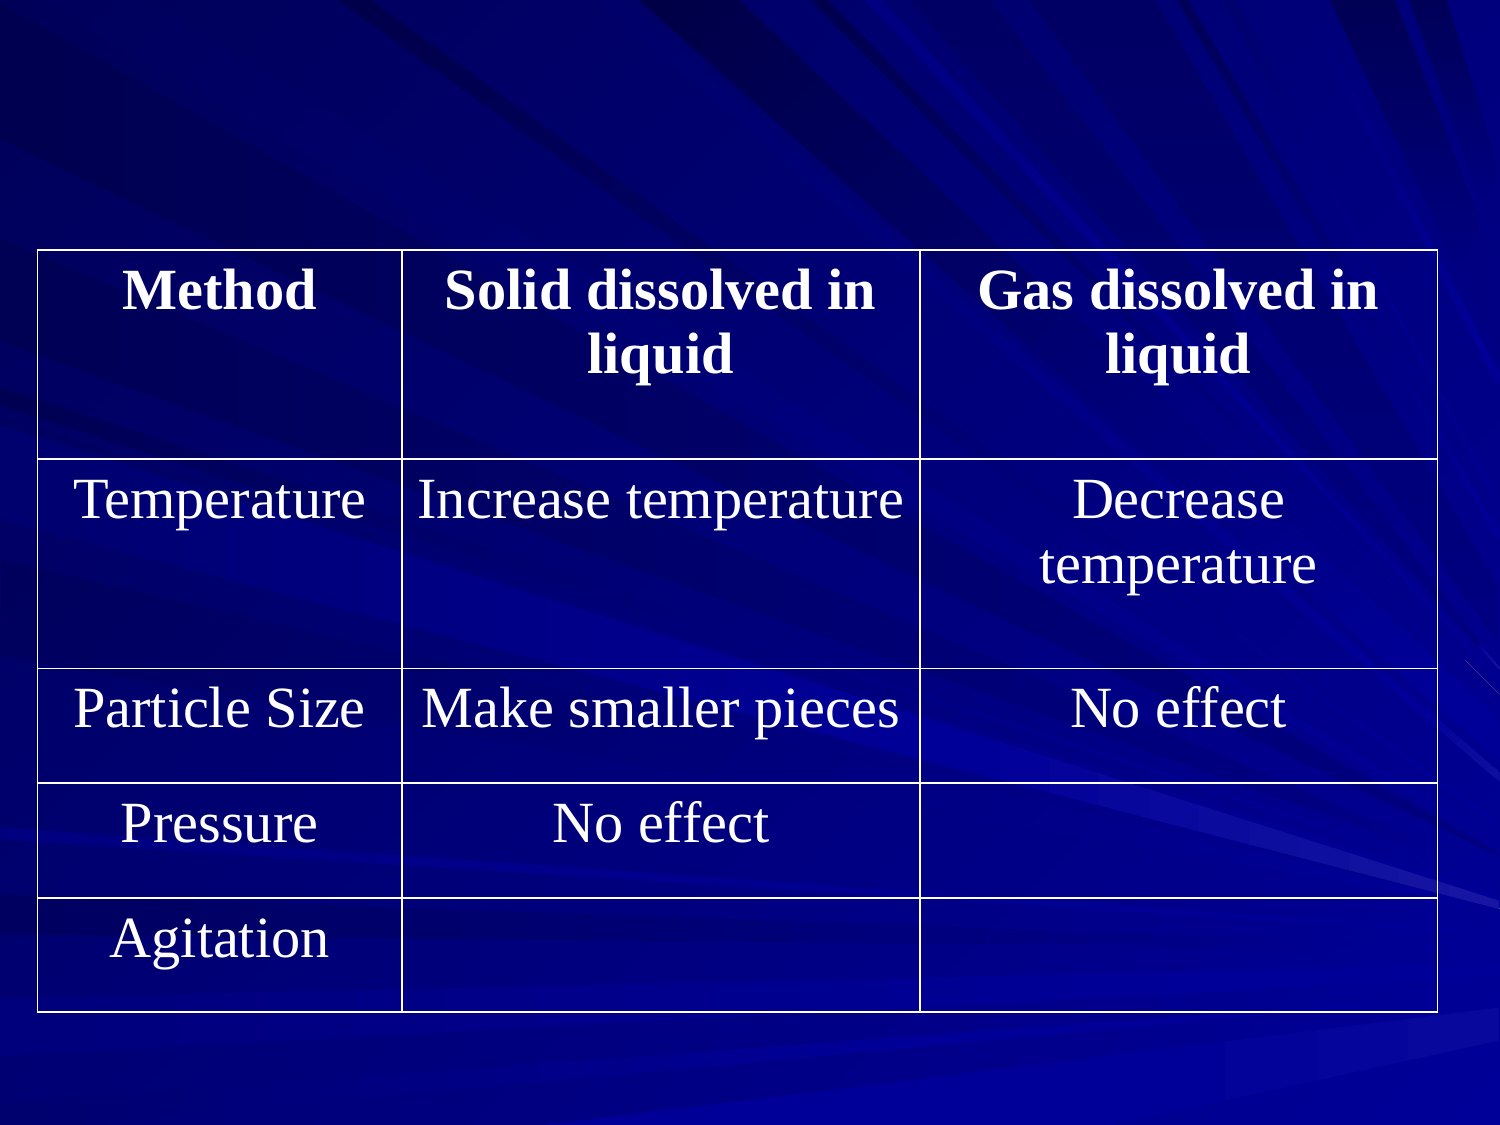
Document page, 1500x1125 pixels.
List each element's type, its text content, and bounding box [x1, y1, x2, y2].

table_cell Particle Size [38, 669, 401, 782]
table_cell No effect [921, 669, 1437, 782]
table_cell Increase temperature [403, 460, 919, 668]
table_header Method [38, 251, 401, 458]
table_header Gas dissolved in liquid [921, 251, 1437, 458]
table_cell Pressure [38, 784, 401, 897]
table_cell Make smaller pieces [403, 669, 919, 782]
table_cell Temperature [38, 460, 401, 668]
table_cell [403, 899, 919, 1011]
table_cell Decrease temperature [921, 460, 1437, 668]
table_cell Agitation [38, 899, 401, 1011]
table_cell [921, 899, 1437, 1011]
table_header Solid dissolved in liquid [403, 251, 919, 458]
table_cell [921, 784, 1437, 897]
table_cell No effect [403, 784, 919, 897]
